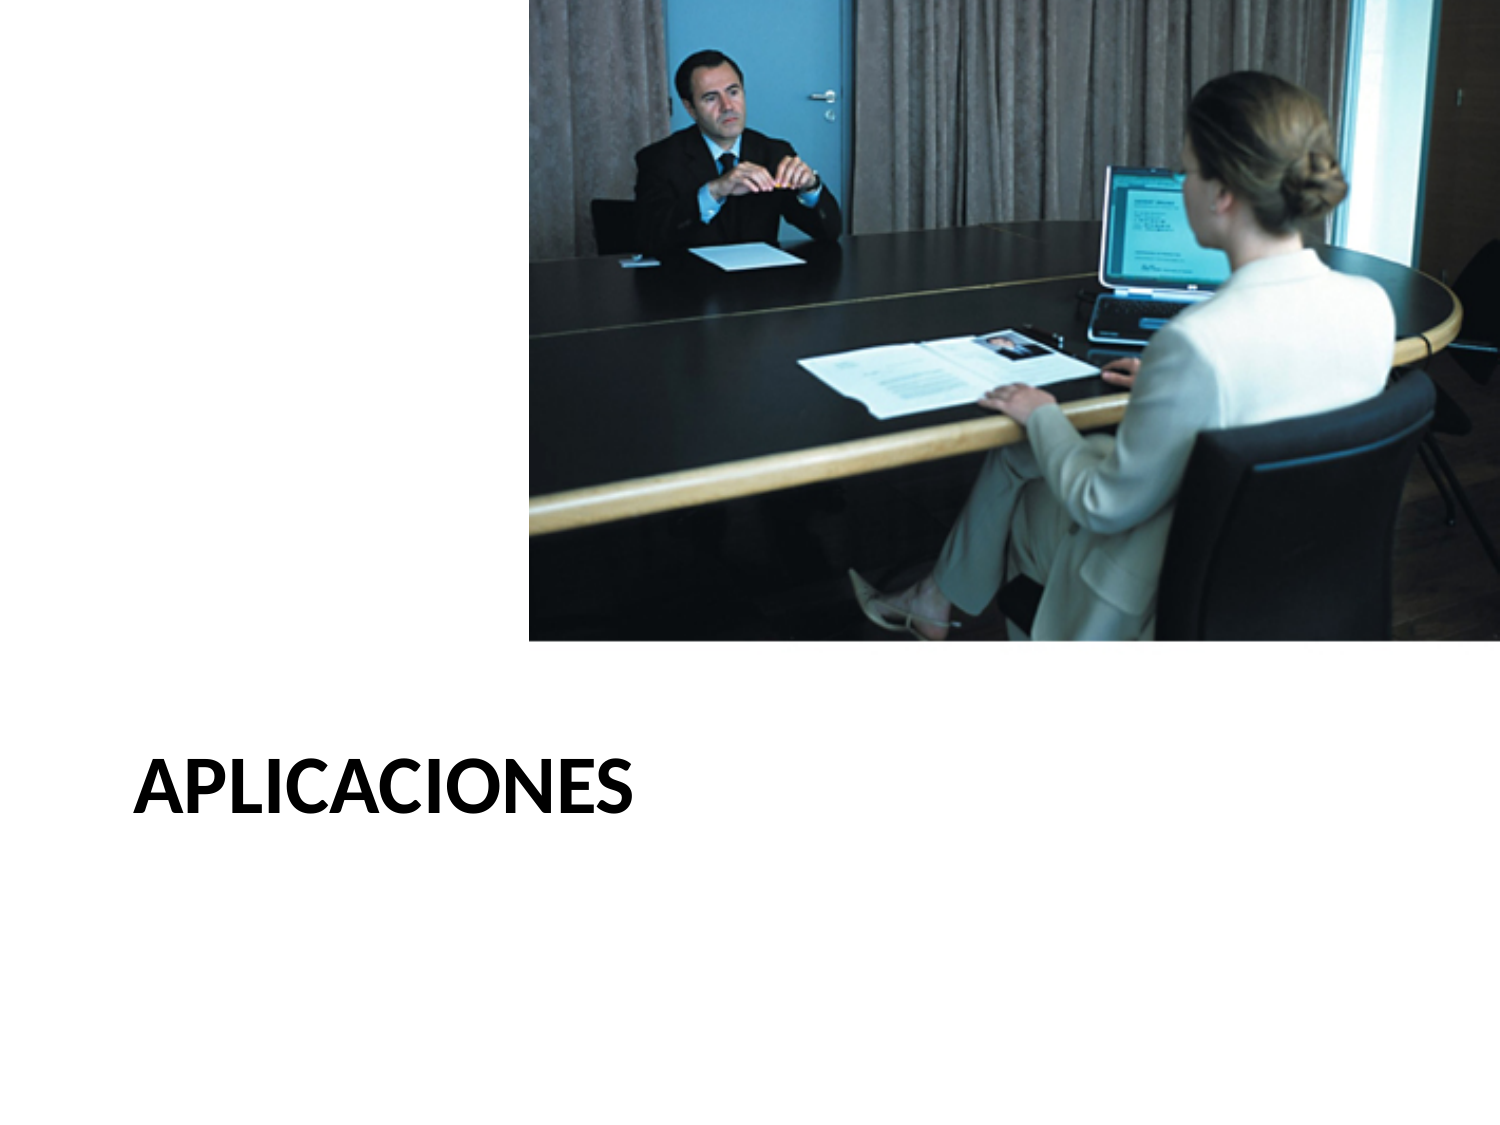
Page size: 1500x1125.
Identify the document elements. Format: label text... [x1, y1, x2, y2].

title Aplicaciones [118, 722, 1394, 947]
picture [529, 0, 1500, 739]
